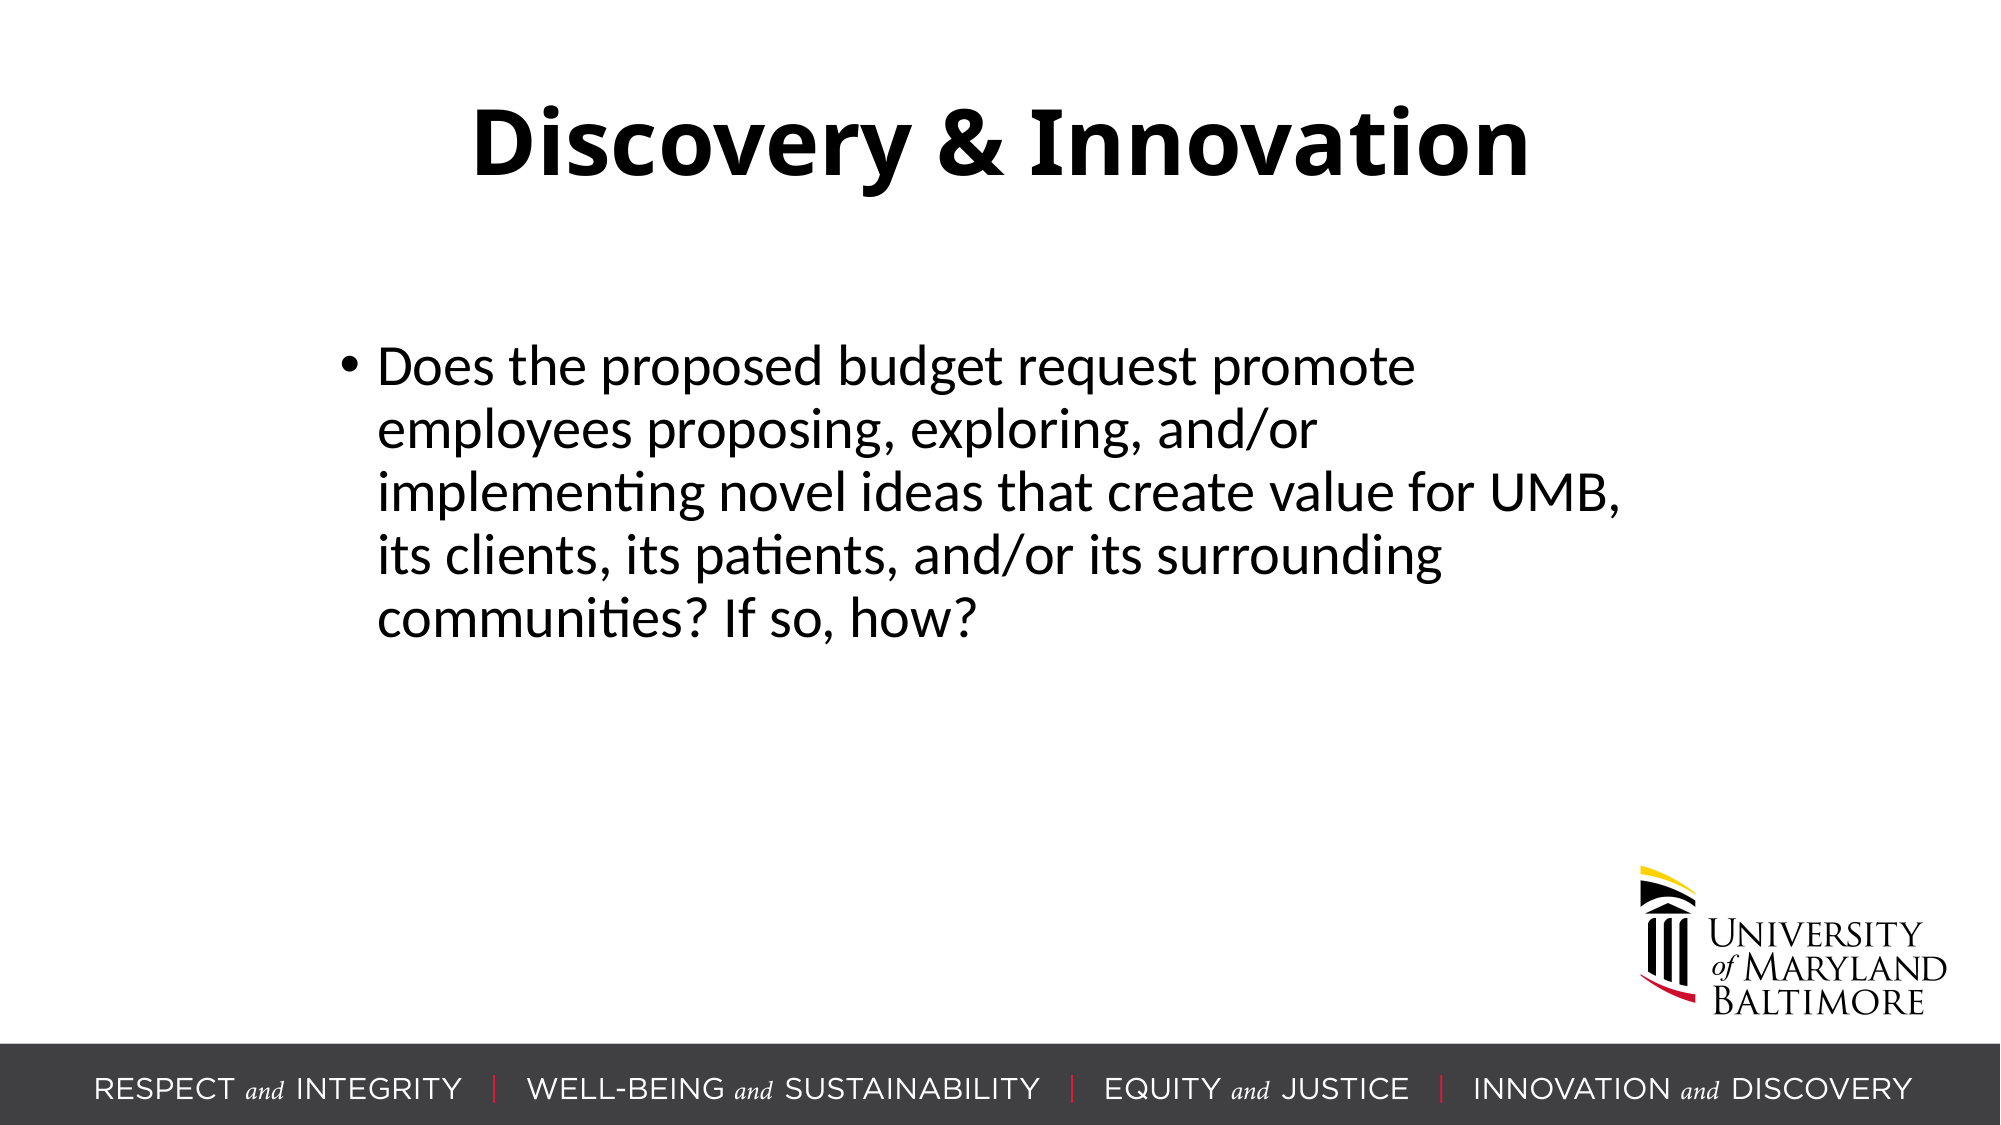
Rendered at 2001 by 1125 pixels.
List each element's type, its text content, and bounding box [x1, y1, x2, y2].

picture [0, 0, 2000, 1125]
text_box Discovery & Innovation [326, 88, 1677, 228]
text_box Does the proposed budget request promote employees proposing, exploring, and/or implementing novel ideas that create value for UMB, its clients, its patients, and/or its surrounding communities? If so, how? [324, 328, 1675, 1005]
